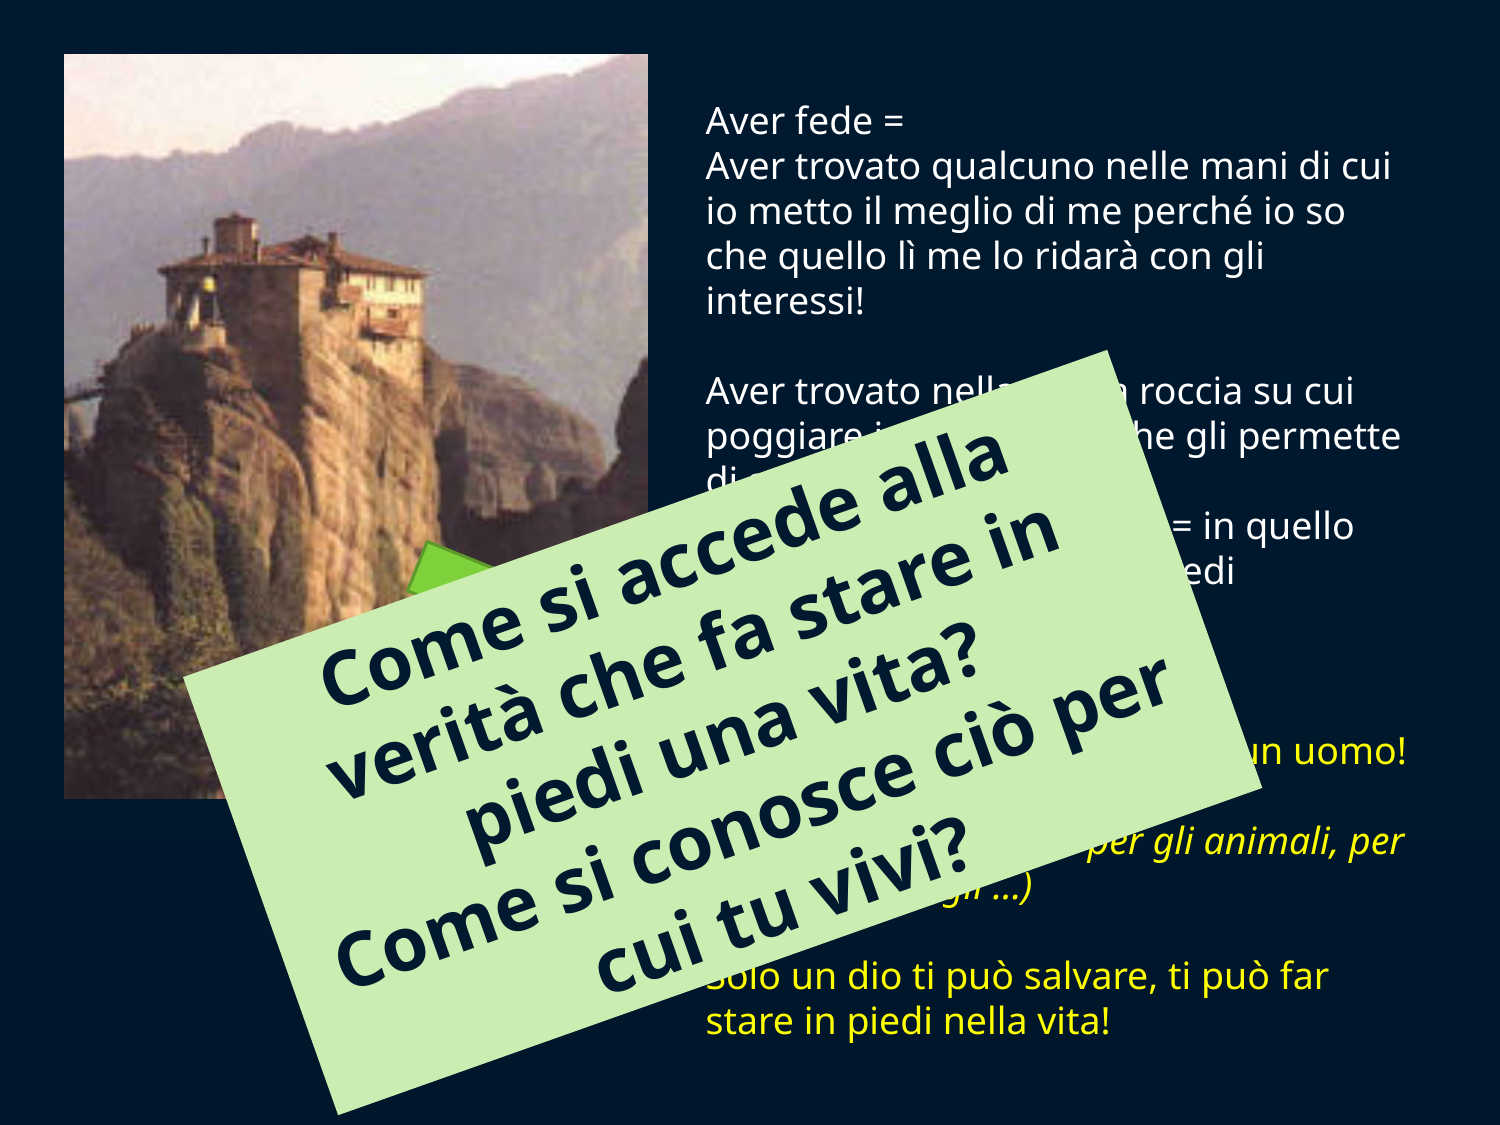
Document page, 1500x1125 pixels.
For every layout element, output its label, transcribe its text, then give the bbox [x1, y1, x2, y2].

text_box Aver fede = Aver trovato qualcuno nelle mani di cui io metto il meglio di me perché io so che quello lì me lo ridarà con gli interessi! Aver trovato nella vita la roccia su cui poggiare i piedi, roccia che gli permette di stare in piedi. “Ci crede in quello che fa!” = in quello che sta facendo lui sta in piedi Questa roccia non può essere un uomo! (kred non è mai usato per gli animali, per le cose, per i figli …) Solo un dio ti può salvare, ti può far stare in piedi nella vita! [690, 89, 1424, 1125]
picture [64, 54, 648, 800]
text_box Come si accede alla verità che fa stare in piedi una vita? Come si conosce ciò per cui tu vivi? [230, 349, 1263, 1116]
